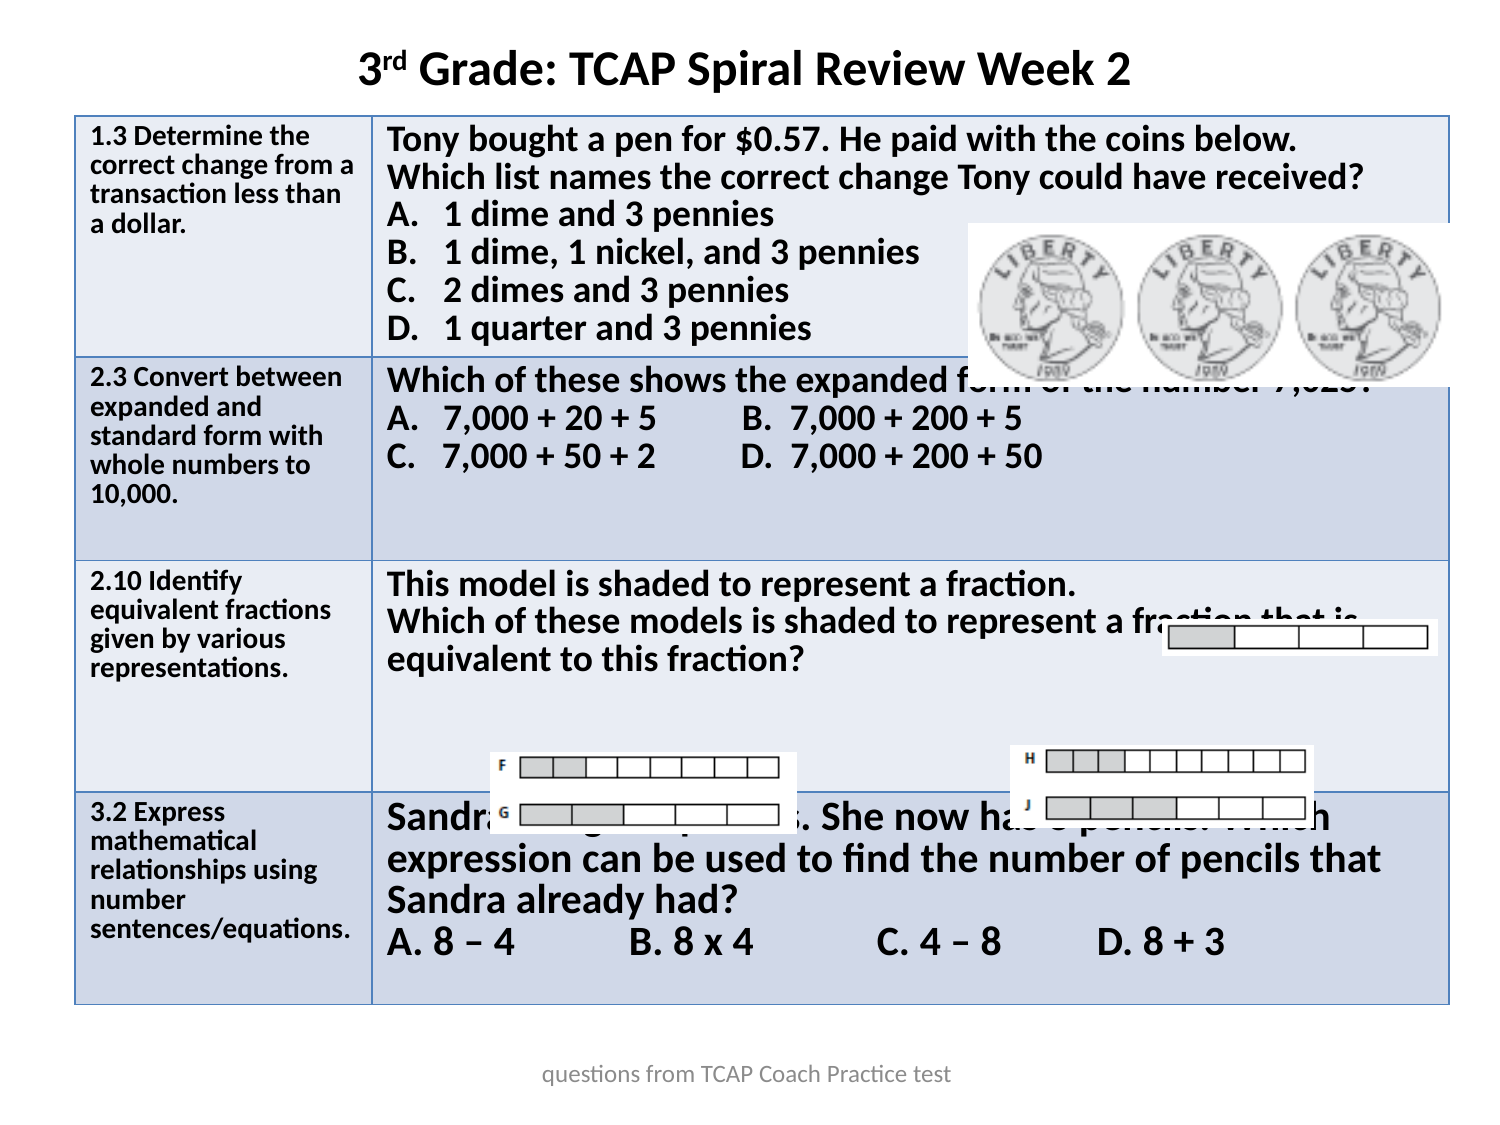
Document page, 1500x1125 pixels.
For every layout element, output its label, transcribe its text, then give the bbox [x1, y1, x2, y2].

table_cell Which of these shows the expanded form of the number 7,025? 7,000 + 20 + 5 B. 7,000 + 200 + 5 C. 7,000 + 50 + 2 D. 7,000 + 200 + 50 [373, 358, 1448, 560]
table_cell 2.10 Identify equivalent fractions given by various representations. [76, 561, 371, 791]
footer questions from TCAP Coach Practice test [512, 1042, 988, 1103]
picture [1010, 744, 1315, 829]
table_header Tony bought a pen for $0.57. He paid with the coins below. Which list names the correct change Tony could have received? 1 dime and 3 pennies 1 dime, 1 nickel, and 3 pennies 2 dimes and 3 pennies 1 quarter and 3 pennies [373, 117, 1448, 356]
picture [968, 223, 1454, 387]
title 3rd Grade: TCAP Spiral Review Week 2 [74, 44, 1426, 86]
table_cell 3.2 Express mathematical relationships using number sentences/equations. [76, 793, 371, 1004]
table_cell Sandra bought 4 pencils. She now has 8 pencils. Which expression can be used to find the number of pencils that Sandra already had? A. 8 – 4 B. 8 x 4 C. 4 – 8 D. 8 + 3 [373, 793, 1448, 1004]
picture [489, 752, 797, 834]
table_cell 2.3 Convert between expanded and standard form with whole numbers to 10,000. [76, 358, 371, 560]
table_cell This model is shaded to represent a fraction. Which of these models is shaded to represent a fraction that is equivalent to this fraction? [373, 561, 1448, 791]
table_header 1.3 Determine the correct change from a transaction less than a dollar. [76, 117, 371, 356]
picture [1161, 619, 1438, 656]
